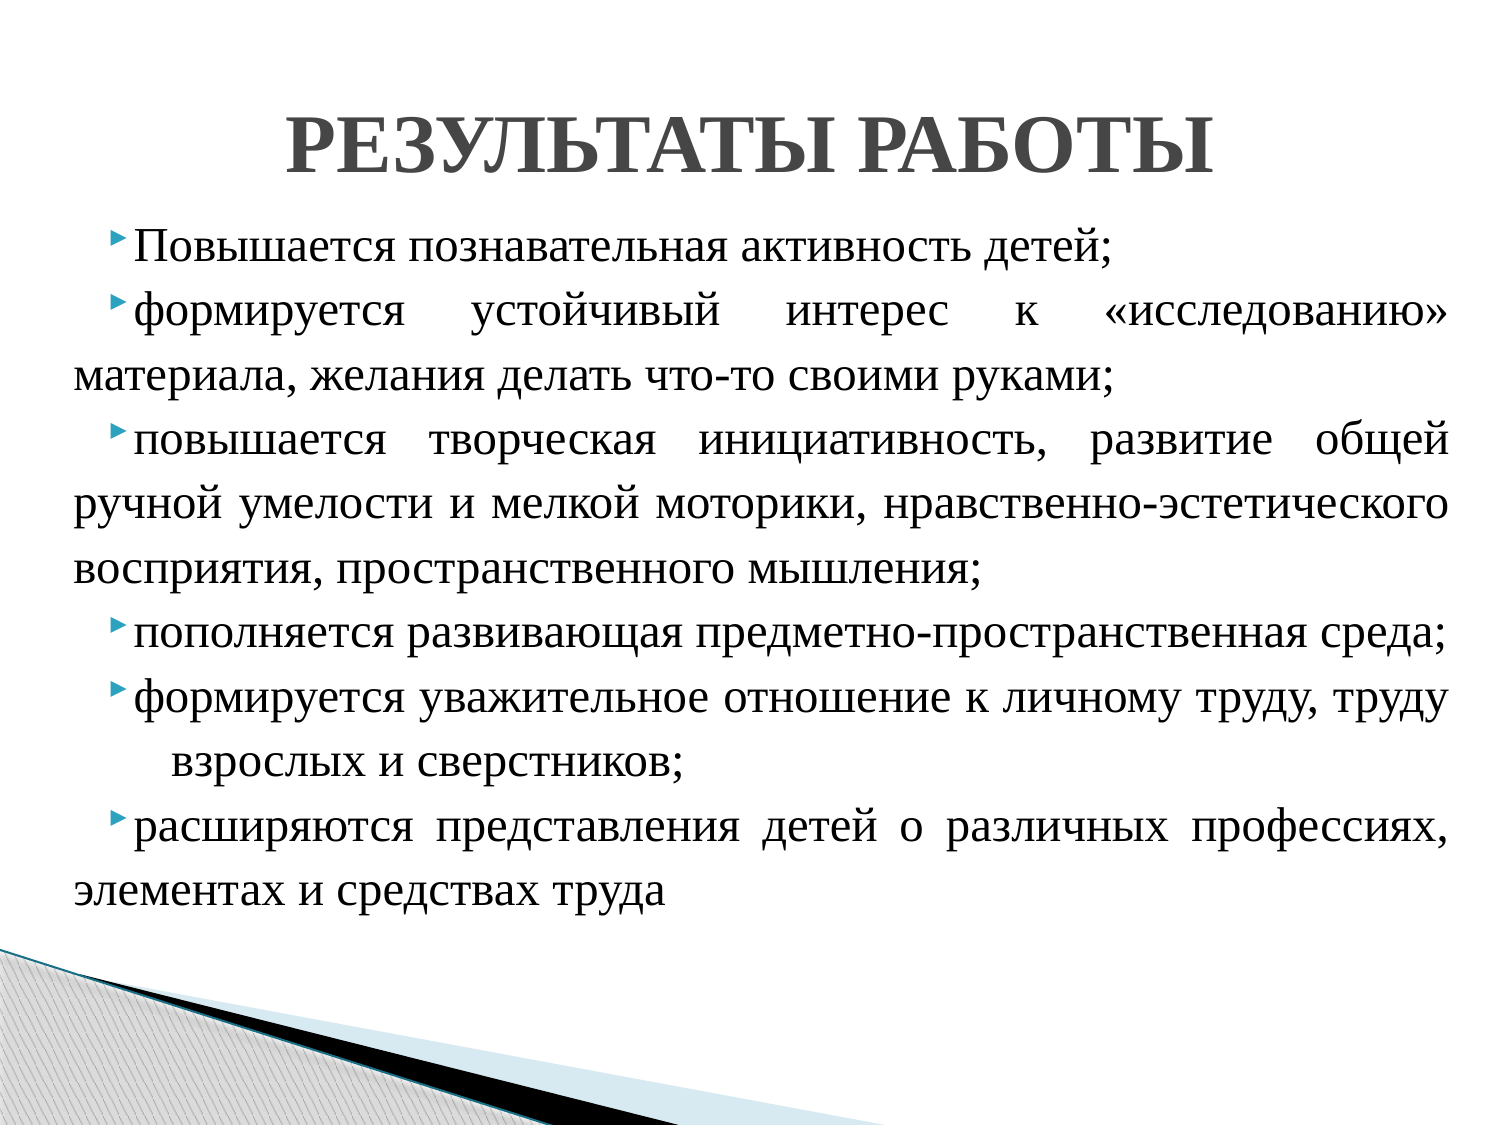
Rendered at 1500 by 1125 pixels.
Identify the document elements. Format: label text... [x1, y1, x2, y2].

list Повышается познавательная активность детей; формируется устойчивый интерес к «исследованию» материала, желания делать что-то своими руками; повышается творческая инициативность, развитие общей ручной умелости и мелкой моторики, нравственно-эстетического восприятия, пространственного мышления; пополняется развивающая предметно-пространственная среда; формируется уважительное отношение к личному труду, труду взрослых и сверстников; расширяются представления детей о различных профессиях, элементах и средствах труда [58, 199, 1465, 942]
title РЕЗУЛЬТАТЫ РАБОТЫ [75, 45, 1425, 233]
